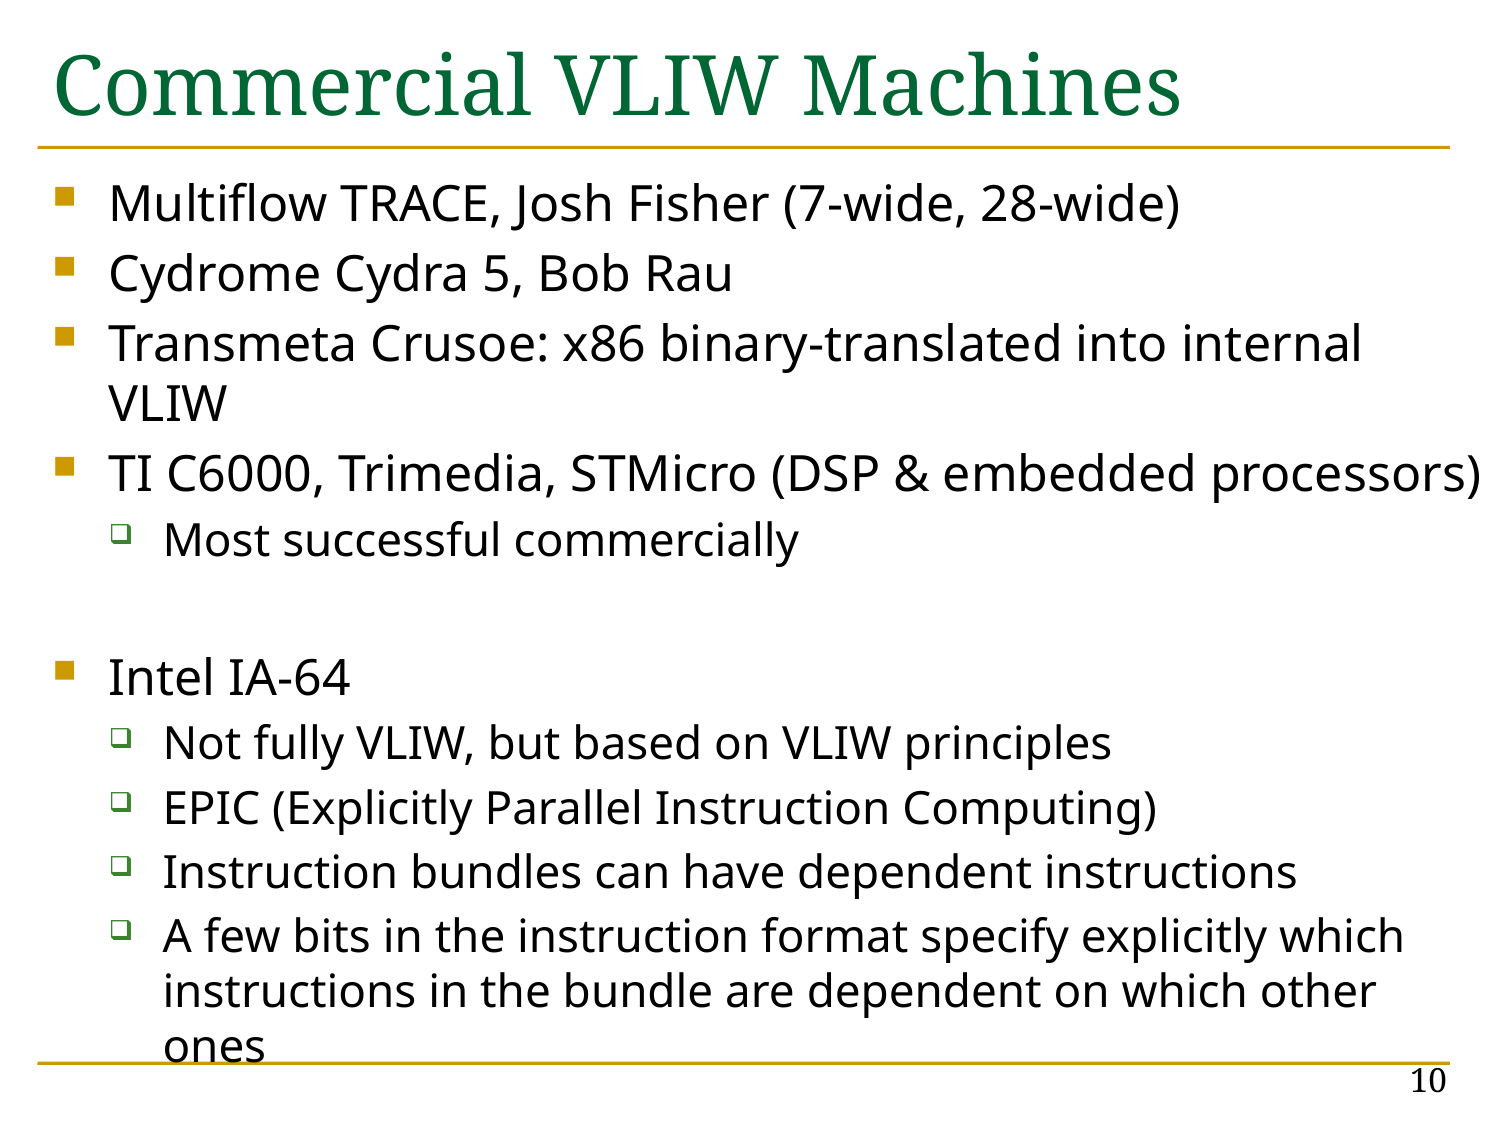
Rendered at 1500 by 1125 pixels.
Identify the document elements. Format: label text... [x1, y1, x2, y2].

list Multiflow TRACE, Josh Fisher (7-wide, 28-wide) Cydrome Cydra 5, Bob Rau Transmeta Crusoe: x86 binary-translated into internal VLIW TI C6000, Trimedia, STMicro (DSP & embedded processors) Most successful commercially Intel IA-64 Not fully VLIW, but based on VLIW principles EPIC (Explicitly Parallel Instruction Computing) Instruction bundles can have dependent instructions A few bits in the instruction format specify explicitly which instructions in the bundle are dependent on which other ones [37, 163, 1500, 1016]
title Commercial VLIW Machines [37, 24, 1450, 163]
slide_number 10 [1111, 1036, 1462, 1112]
